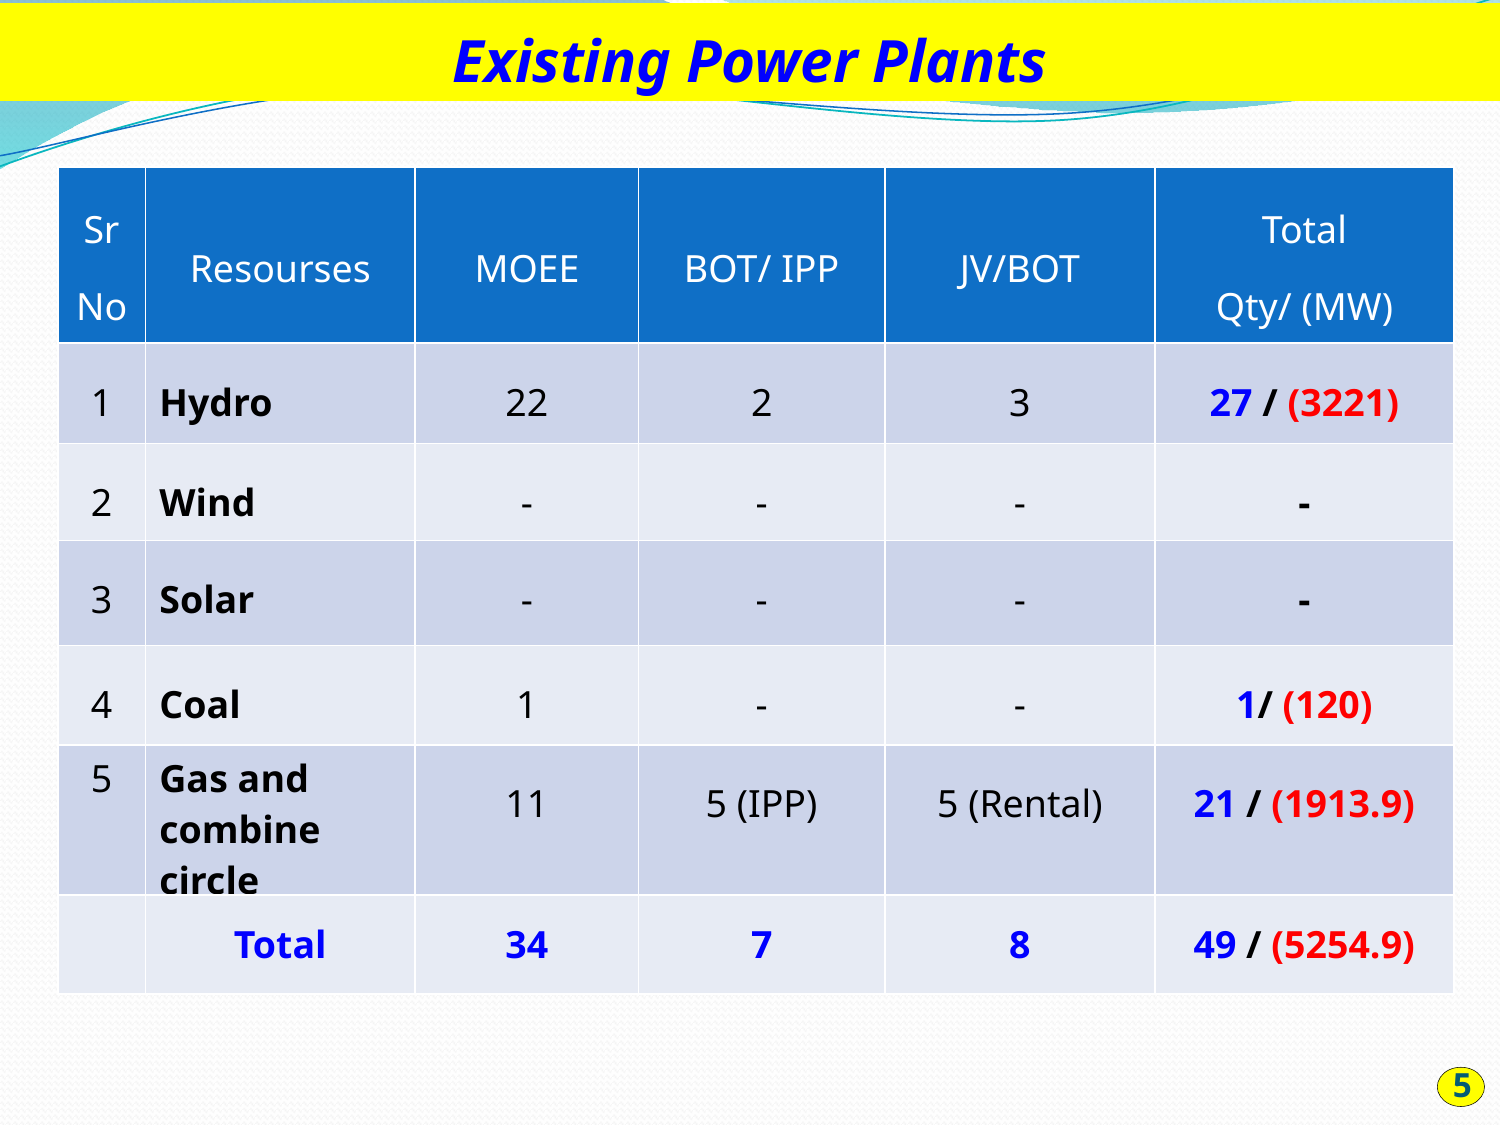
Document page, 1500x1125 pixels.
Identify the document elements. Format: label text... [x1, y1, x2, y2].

table_cell 11 [416, 746, 638, 894]
table_cell - [1156, 541, 1453, 645]
table_cell 3 [886, 344, 1154, 443]
table_cell 2 [59, 444, 145, 540]
text_box Existing Power Plants [0, 3, 1500, 101]
table_cell 8 [886, 896, 1154, 993]
table_cell - [639, 646, 884, 744]
table_cell 5 [59, 746, 145, 894]
table_cell Wind [146, 444, 414, 540]
table_cell Total [146, 896, 414, 993]
table_cell - [639, 541, 884, 645]
table_cell Hydro [146, 344, 414, 443]
table_cell 2 [639, 344, 884, 443]
table_cell - [416, 444, 638, 540]
table_cell - [416, 541, 638, 645]
table_header Total Qty/ (MW) [1156, 168, 1453, 342]
table_cell - [886, 444, 1154, 540]
table_cell 1 [416, 646, 638, 744]
table_cell - [1156, 444, 1453, 540]
table_cell 21 / (1913.9) [1156, 746, 1453, 894]
slide_number 5 [1356, 1044, 1472, 1105]
table_cell 27 / (3221) [1156, 344, 1453, 443]
table_cell - [639, 444, 884, 540]
table_cell Gas and combine circle [146, 746, 414, 894]
table_cell 5 (Rental) [886, 746, 1154, 894]
table_cell 1 [59, 344, 145, 443]
table_cell 49 / (5254.9) [1156, 896, 1453, 993]
table_header Resourses [146, 168, 414, 342]
table_header JV/BOT [886, 168, 1154, 342]
table_cell Solar [146, 541, 414, 645]
table_cell 7 [639, 896, 884, 993]
table_cell - [886, 541, 1154, 645]
table_header MOEE [416, 168, 638, 342]
table_cell Coal [146, 646, 414, 744]
table_cell 1/ (120) [1156, 646, 1453, 744]
table_cell 4 [59, 646, 145, 744]
table_cell 34 [416, 896, 638, 993]
table_cell - [886, 646, 1154, 744]
text_box [1446, 1067, 1487, 1109]
table_cell 5 (IPP) [639, 746, 884, 894]
table_cell 22 [416, 344, 638, 443]
table_header BOT/ IPP [639, 168, 884, 342]
table_cell [59, 896, 145, 993]
table_header Sr No [59, 168, 145, 342]
table_cell 3 [59, 541, 145, 645]
